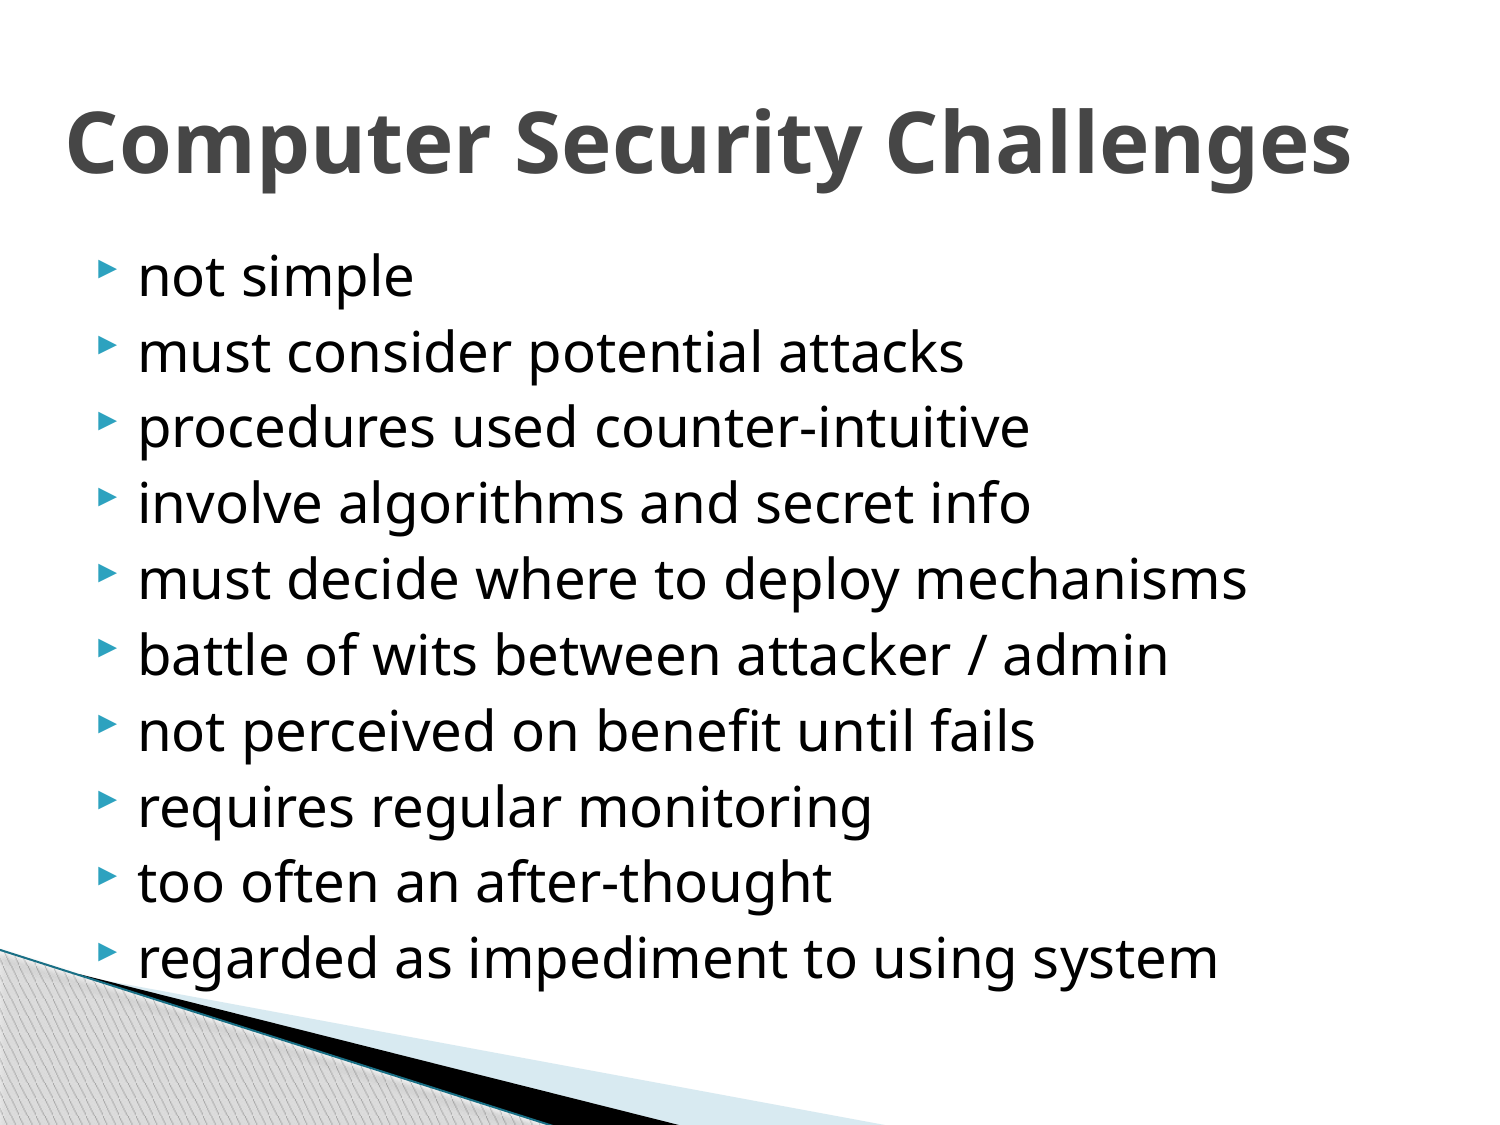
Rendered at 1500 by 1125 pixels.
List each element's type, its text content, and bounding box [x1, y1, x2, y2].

text_box not simple must consider potential attacks procedures used counter-intuitive involve algorithms and secret info must decide where to deploy mechanisms battle of wits between attacker / admin not perceived on benefit until fails requires regular monitoring too often an after-thought regarded as impediment to using system [62, 232, 1438, 1021]
title Computer Security Challenges [50, 45, 1450, 233]
